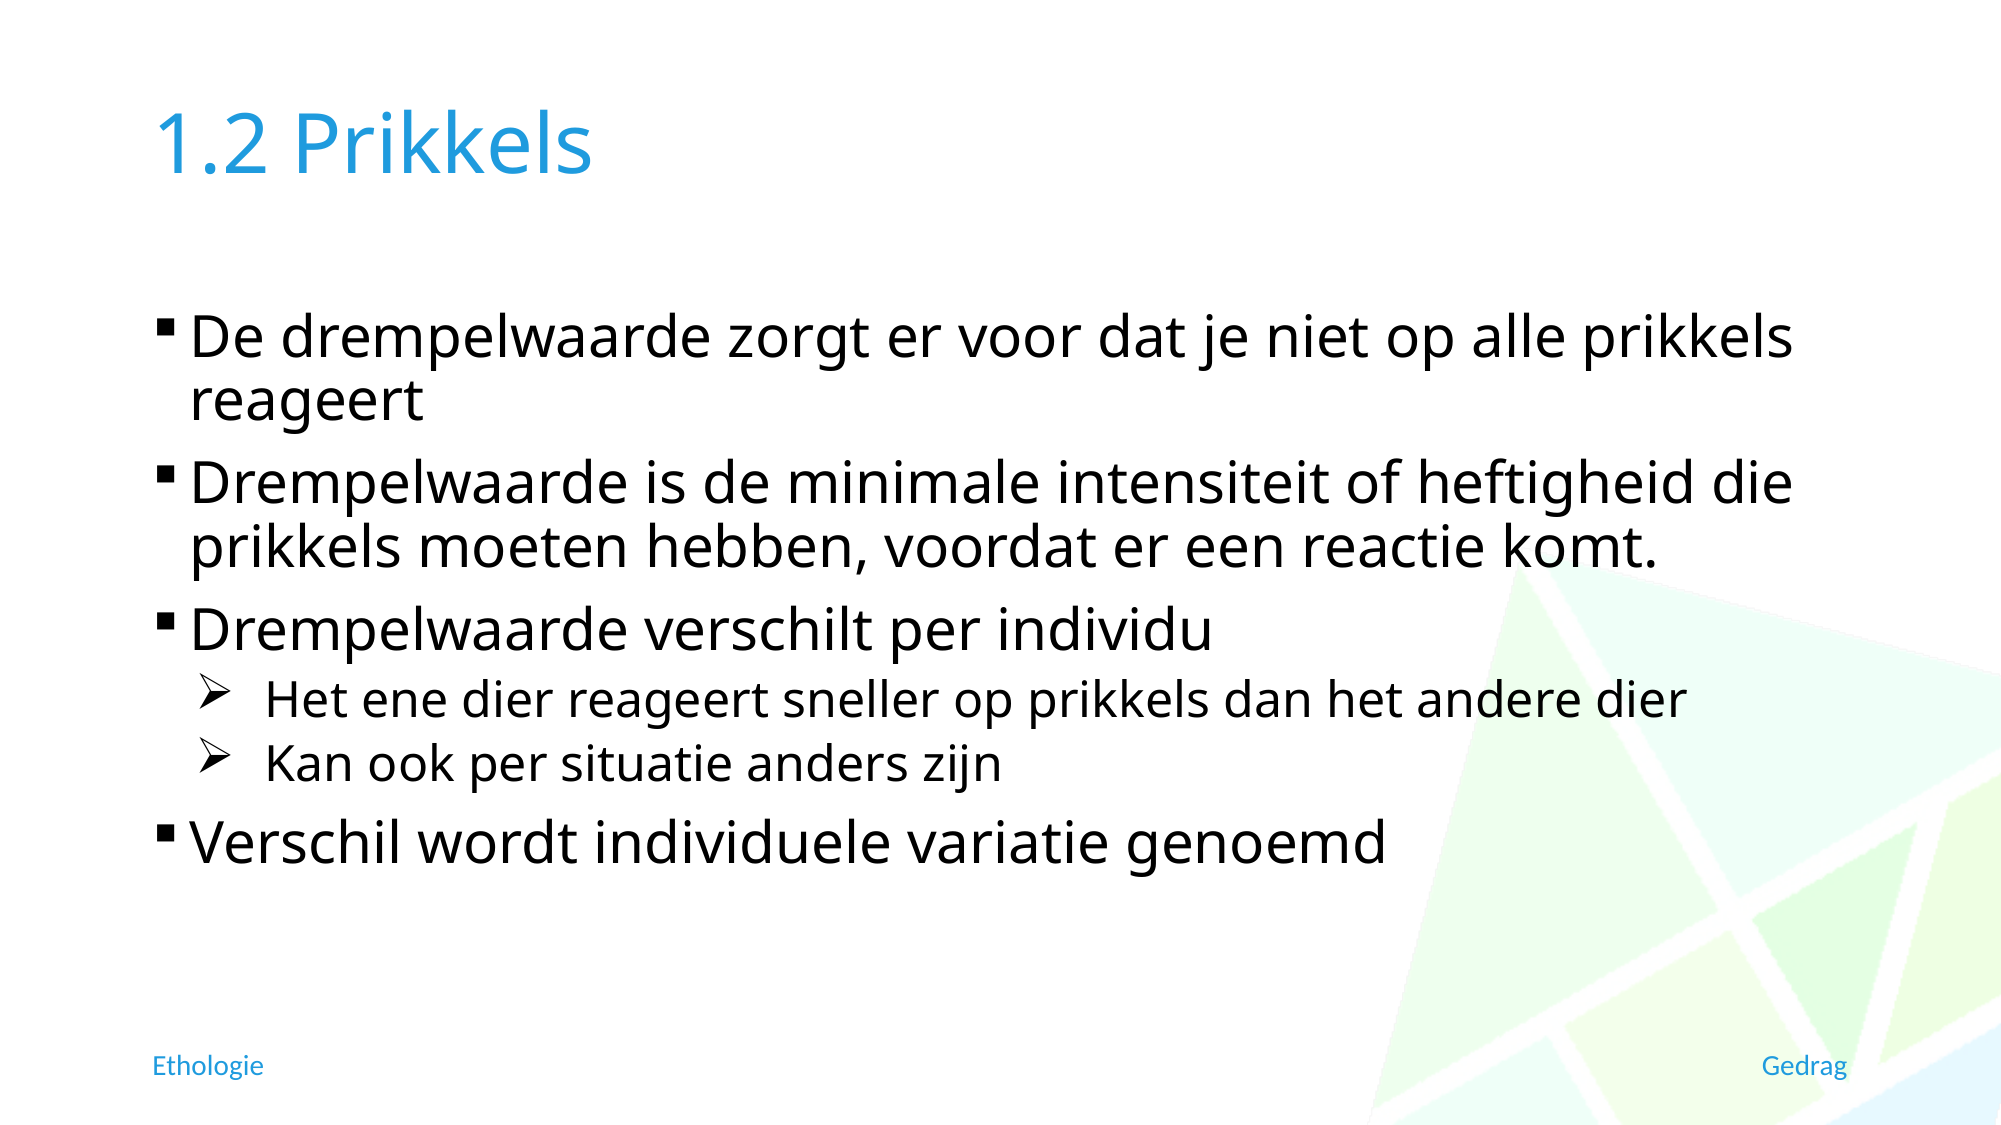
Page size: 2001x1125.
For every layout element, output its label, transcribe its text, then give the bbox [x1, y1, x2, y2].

list De drempelwaarde zorgt er voor dat je niet op alle prikkels reageert Drempelwaarde is de minimale intensiteit of heftigheid die prikkels moeten hebben, voordat er een reactie komt. Drempelwaarde verschilt per individu Het ene dier reageert sneller op prikkels dan het andere dier Kan ook per situatie anders zijn Verschil wordt individuele variatie genoemd [137, 299, 1863, 1014]
title 1.2 Prikkels [137, 59, 1863, 234]
list Ethologie [137, 1042, 588, 1103]
list Gedrag [1412, 1042, 1863, 1103]
